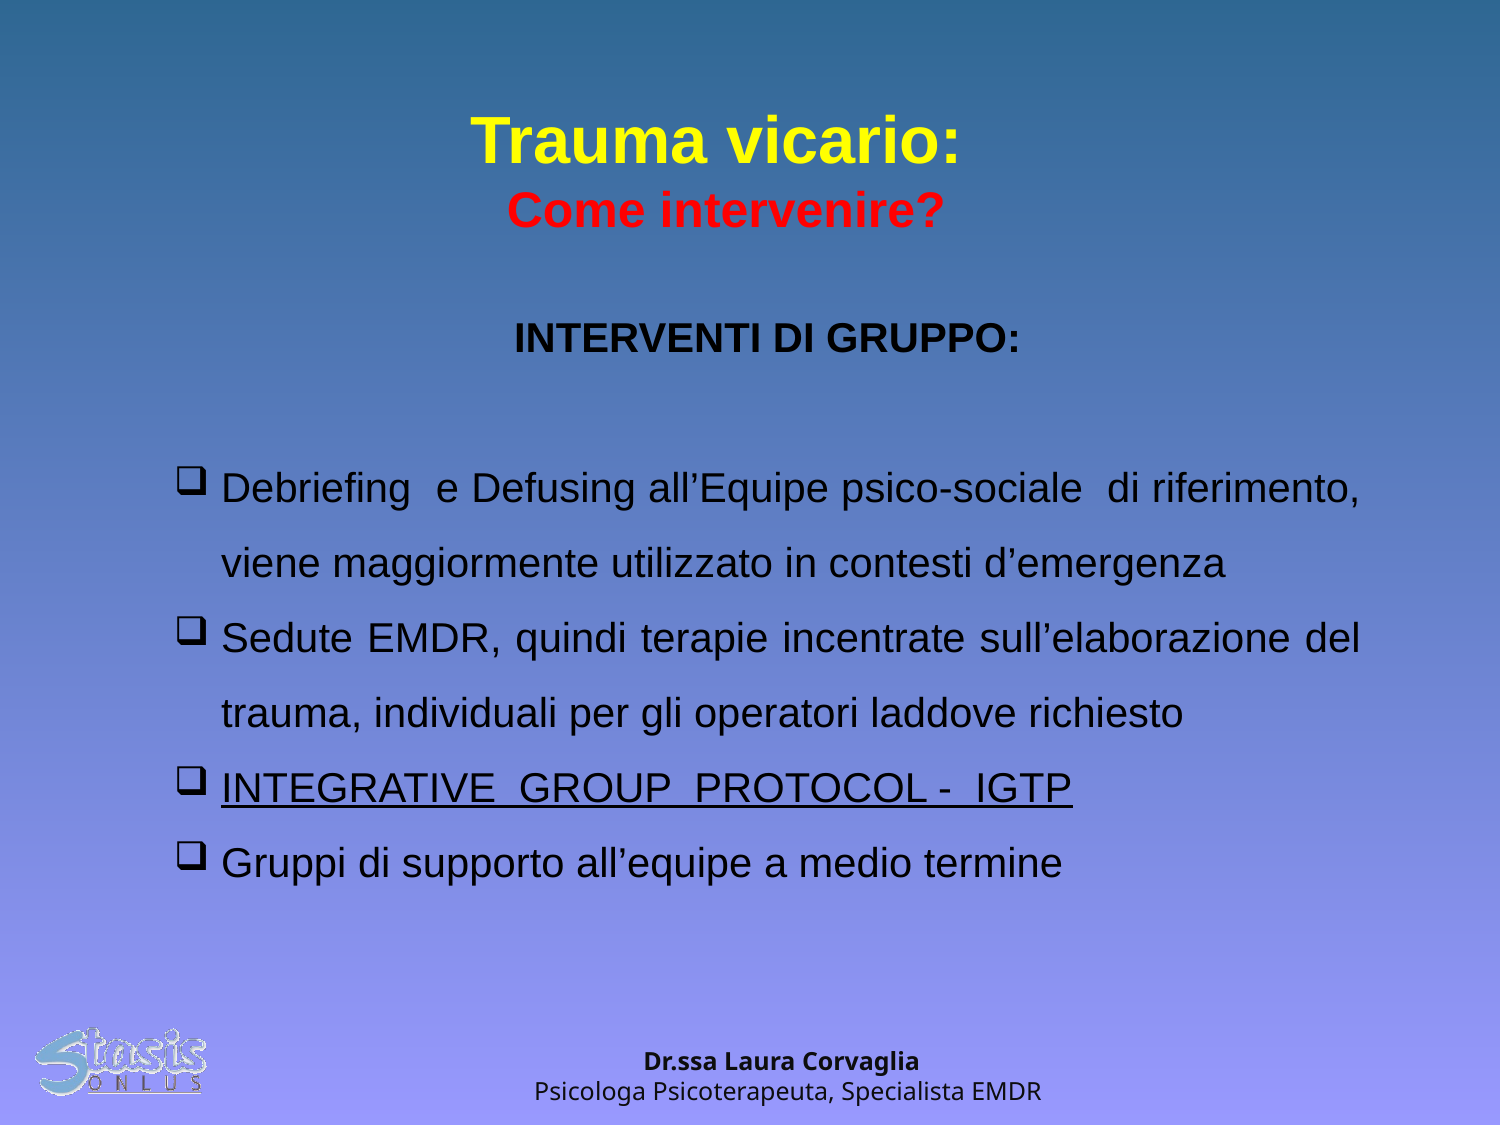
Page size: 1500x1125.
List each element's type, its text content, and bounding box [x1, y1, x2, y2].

text_box Dr.ssa Laura Corvaglia Psicologa Psicoterapeuta, Specialista EMDR [396, 1022, 1167, 1125]
text_box Trauma vicario: Come intervenire? [218, 89, 1235, 245]
picture [24, 981, 227, 1125]
text_box INTERVENTI DI GRUPPO: Debriefing e Defusing all’Equipe psico-sociale di riferimento, viene maggiormente utilizzato in contesti d’emergenza Sedute EMDR, quindi terapie incentrate sull’elaborazione del trauma, individuali per gli operatori laddove richiesto INTEGRATIVE GROUP PROTOCOL - IGTP Gruppi di supporto all’equipe a medio termine [159, 278, 1376, 894]
